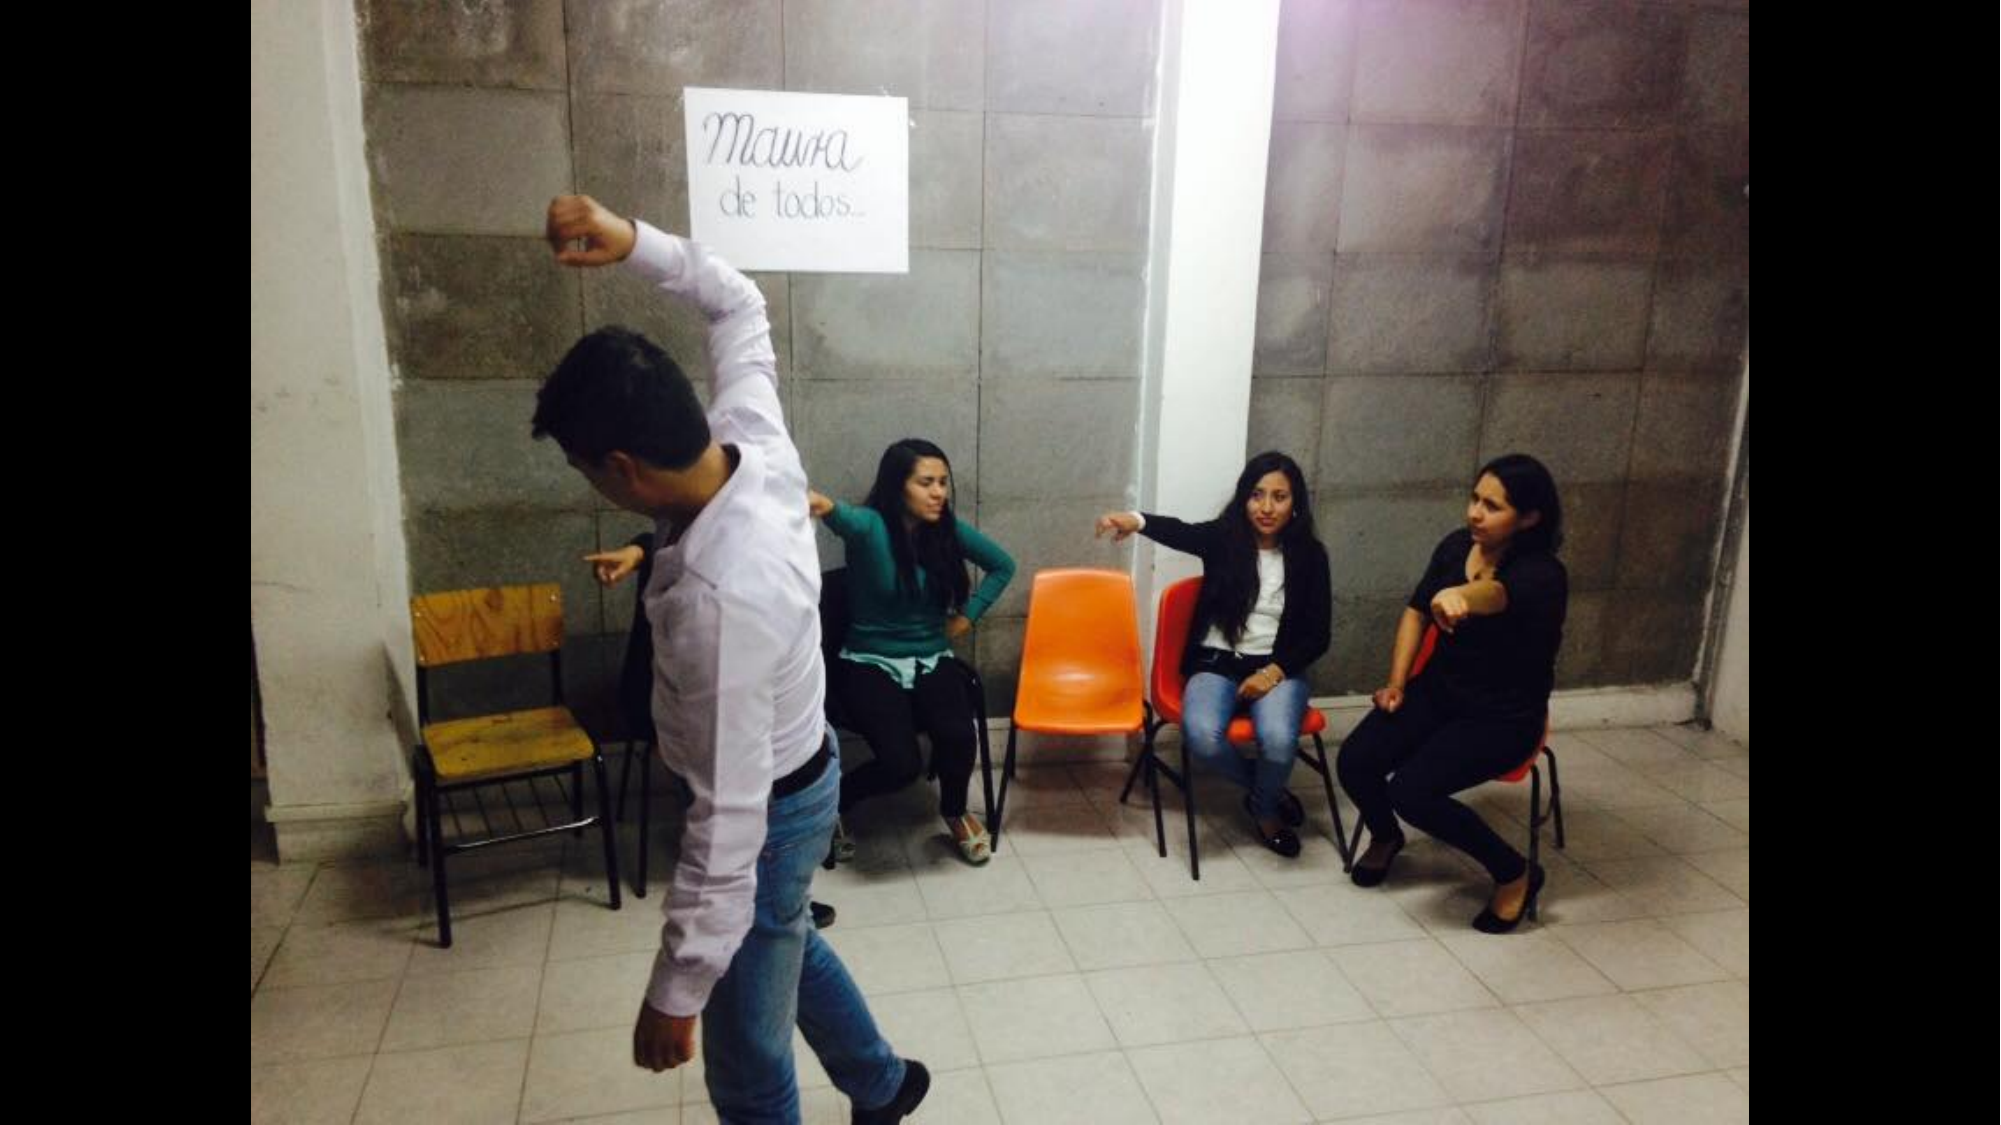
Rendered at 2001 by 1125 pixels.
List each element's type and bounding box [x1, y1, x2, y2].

picture [250, 0, 1749, 1125]
